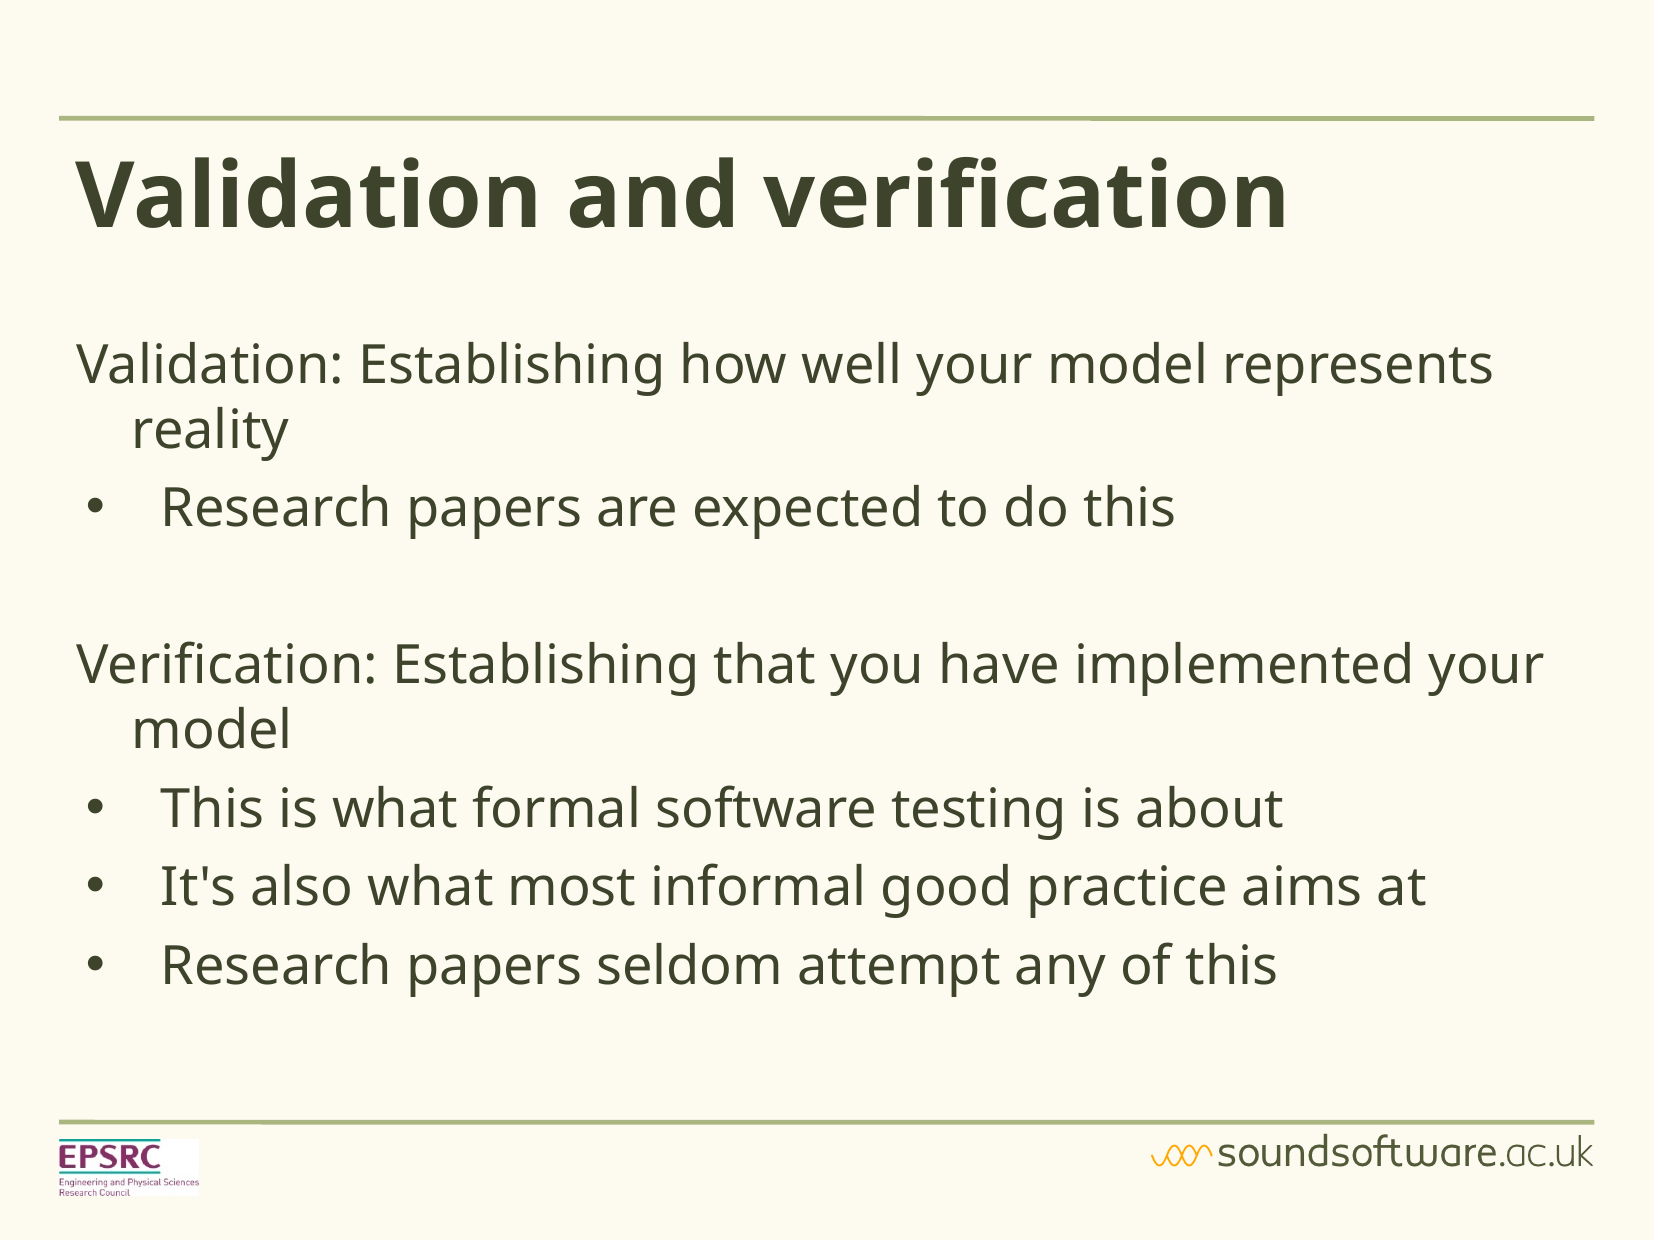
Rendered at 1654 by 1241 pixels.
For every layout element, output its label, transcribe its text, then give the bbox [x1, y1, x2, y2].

title Validation and verification [59, 118, 1592, 264]
list Validation: Establishing how well your model represents reality Research papers are expected to do this Verification: Establishing that you have implemented your model This is what formal software testing is about It's also what most informal good practice aims at Research papers seldom attempt any of this [59, 321, 1592, 1138]
picture [59, 1139, 199, 1196]
picture [1151, 1133, 1593, 1167]
